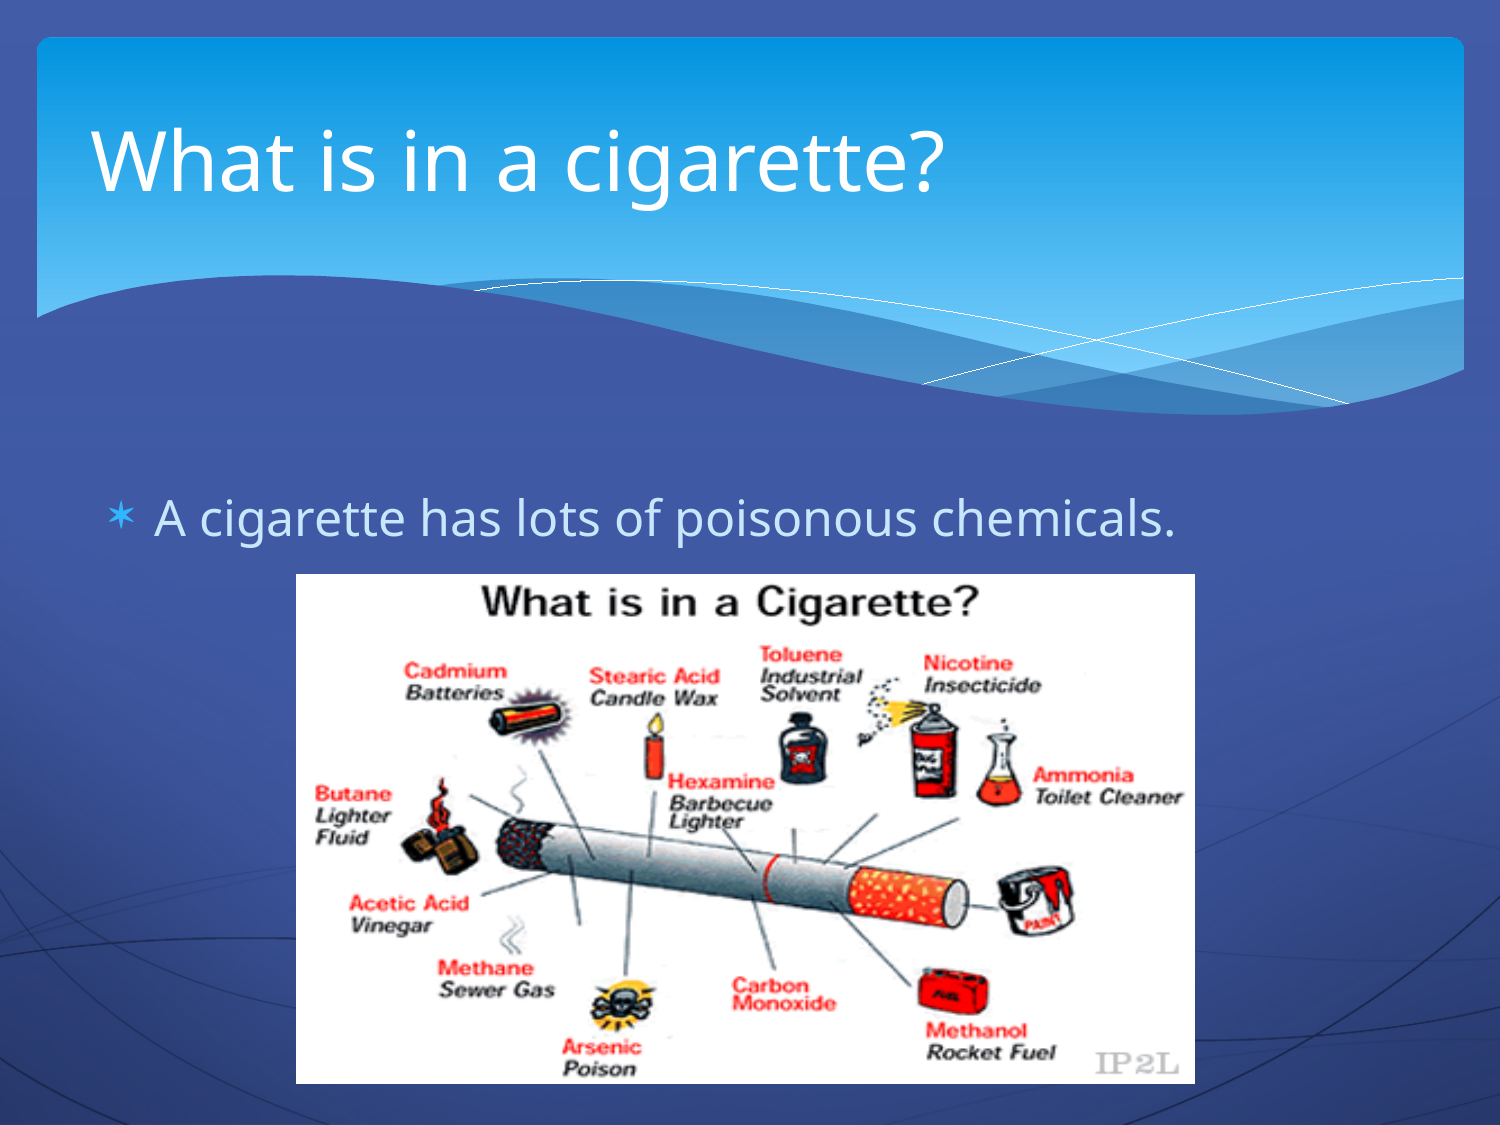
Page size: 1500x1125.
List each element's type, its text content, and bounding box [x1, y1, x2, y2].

list A cigarette has lots of poisonous chemicals. [94, 408, 1447, 975]
title What is in a cigarette? [75, 55, 1425, 261]
picture [296, 574, 1195, 1084]
